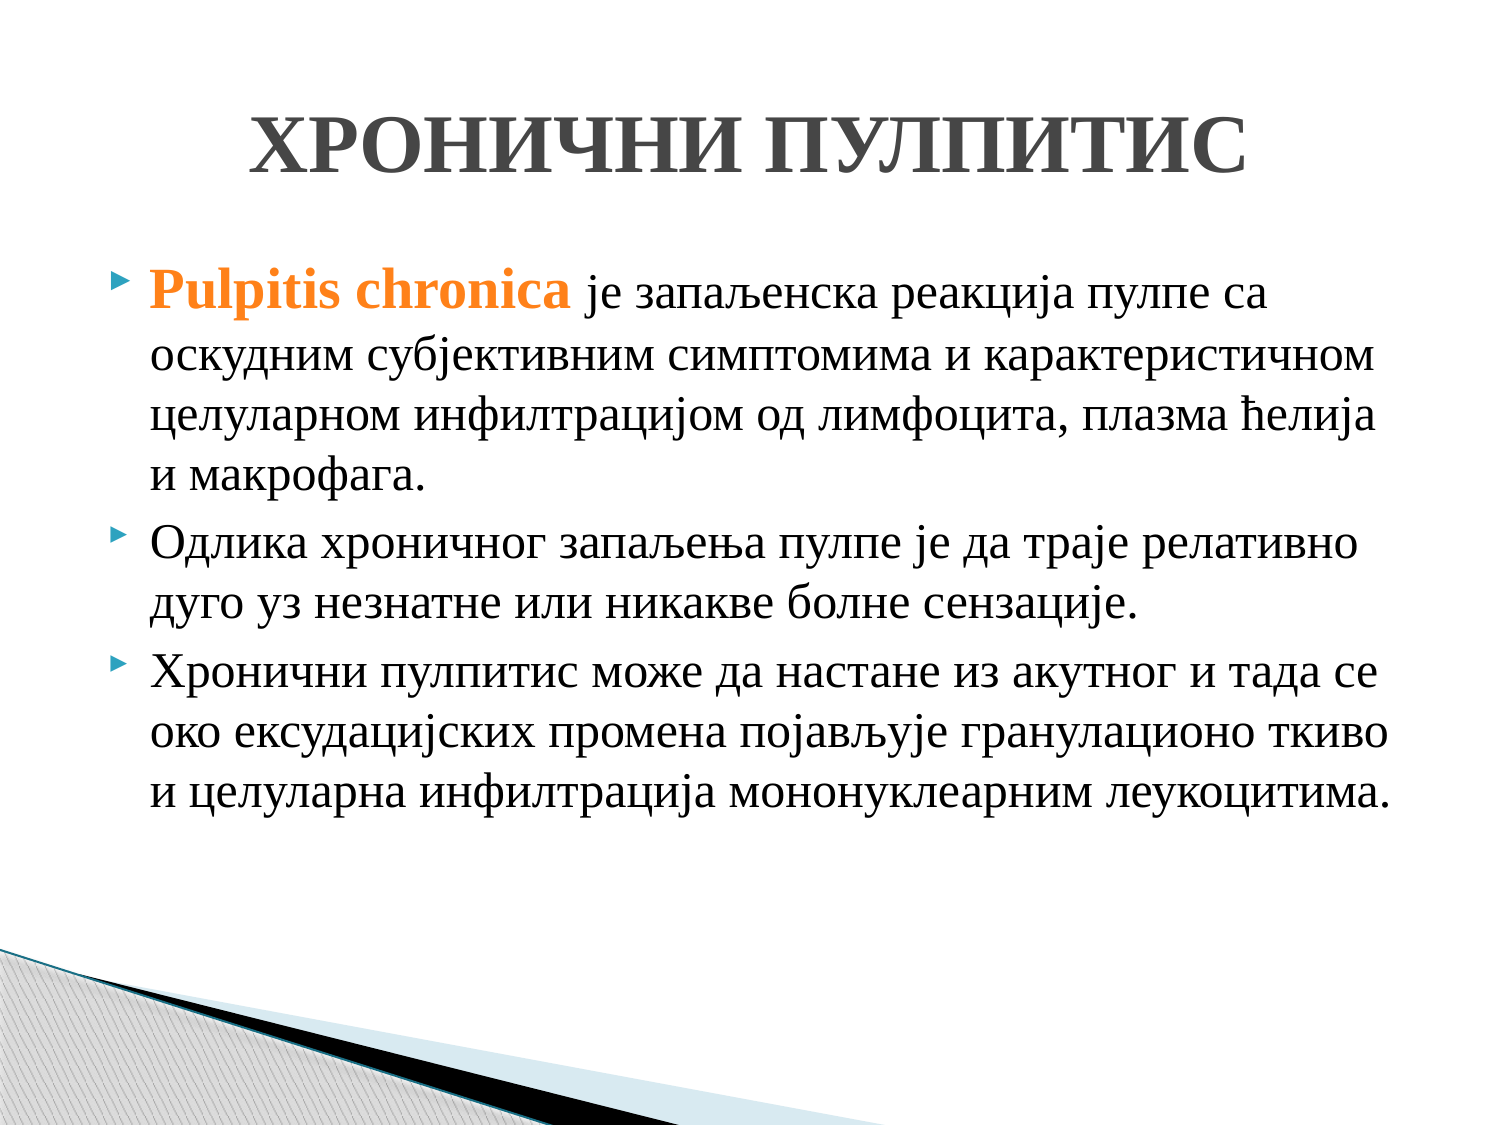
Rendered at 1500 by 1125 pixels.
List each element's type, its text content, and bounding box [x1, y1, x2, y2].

list Pulpitis chronica је запаљенска реакција пулпе са оскудним субјективним симптомима и карактеристичном целуларном инфилтрацијом од лимфоцита, плазма ћелија и макрофага. Одлика хроничног запаљења пулпе је да траје релативно дуго уз незнатне или никакве болне сензације. Хронични пулпитис може да настане из акутног и тада се око ексудацијских промена појављује гранулационо ткиво и целуларна инфилтрација мононуклеарним леукоцитима. [75, 243, 1425, 986]
title ХРОНИЧНИ ПУЛПИТИС [75, 45, 1425, 233]
